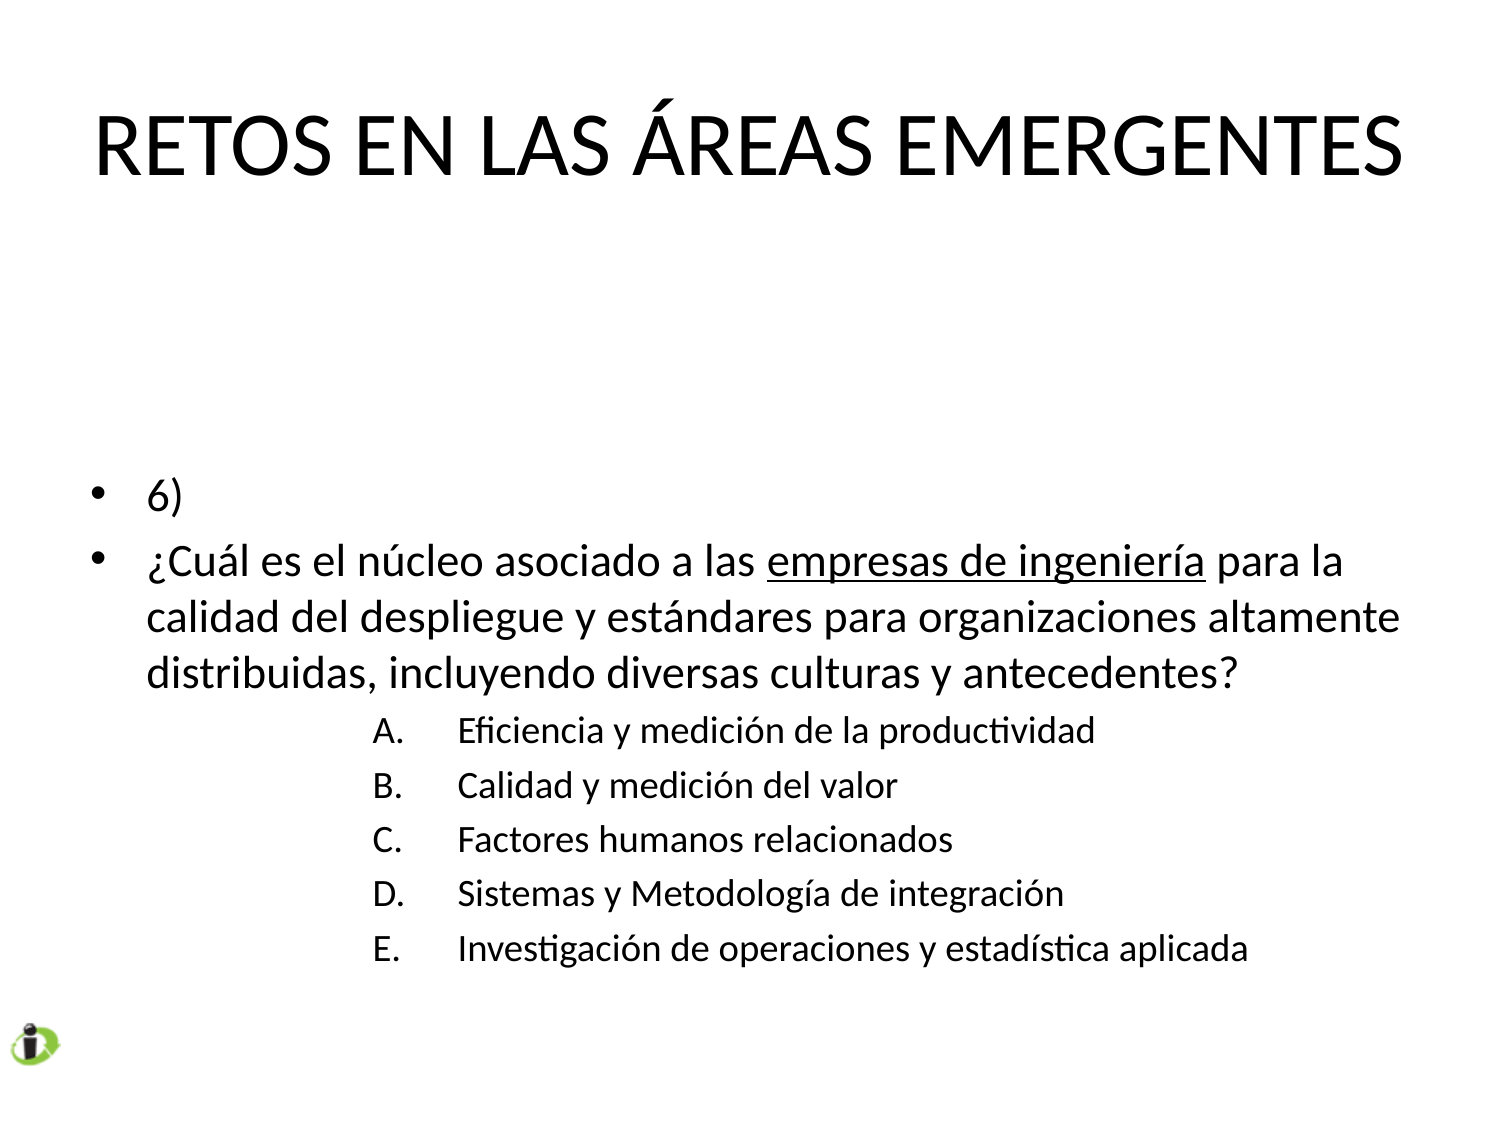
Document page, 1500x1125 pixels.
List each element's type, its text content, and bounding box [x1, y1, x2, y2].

title RETOS EN LAS ÁREAS EMERGENTES [75, 45, 1425, 233]
list 6) ¿Cuál es el núcleo asociado a las empresas de ingeniería para la calidad del despliegue y estándares para organizaciones altamente distribuidas, incluyendo diversas culturas y antecedentes? Eficiencia y medición de la productividad Calidad y medición del valor Factores humanos relacionados Sistemas y Metodología de integración Investigación de operaciones y estadística aplicada [75, 262, 1425, 1005]
picture [10, 1020, 61, 1072]
